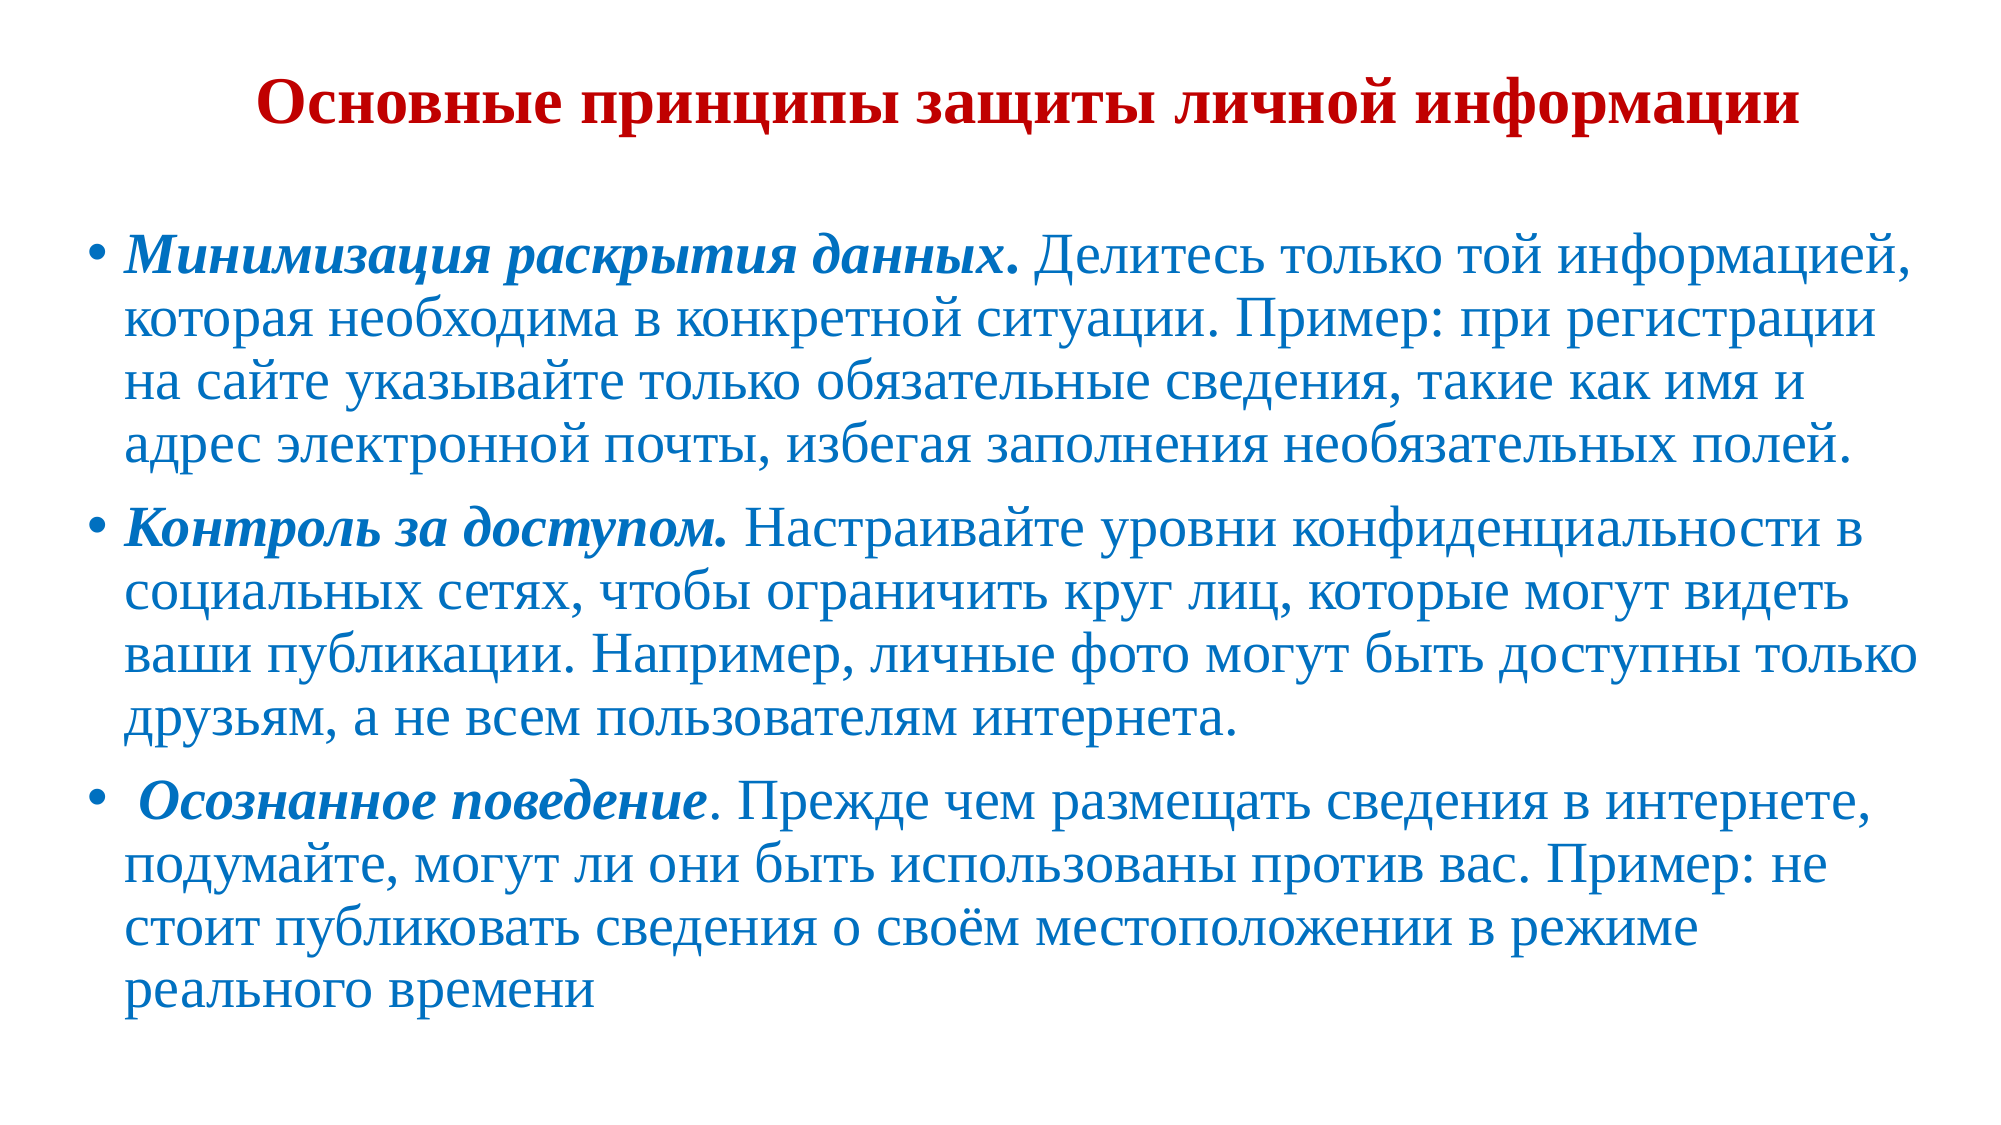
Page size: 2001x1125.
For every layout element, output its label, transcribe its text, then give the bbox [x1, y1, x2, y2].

list Минимизация раскрытия данных. Делитесь только той информацией, которая необходима в конкретной ситуации. Пример: при регистрации на сайте указывайте только обязательные сведения, такие как имя и адрес электронной почты, избегая заполнения необязательных полей. Контроль за доступом. Настраивайте уровни конфиденциальности в социальных сетях, чтобы ограничить круг лиц, которые могут видеть ваши публикации. Например, личные фото могут быть доступны только друзьям, а не всем пользователям интернета. Осознанное поведение. Прежде чем размещать сведения в интернете, подумайте, могут ли они быть использованы против вас. Пример: не стоит публиковать сведения о своём местоположении в режиме реального времени [71, 216, 1962, 1065]
title Основные принципы защиты личной информации [74, 32, 2000, 251]
